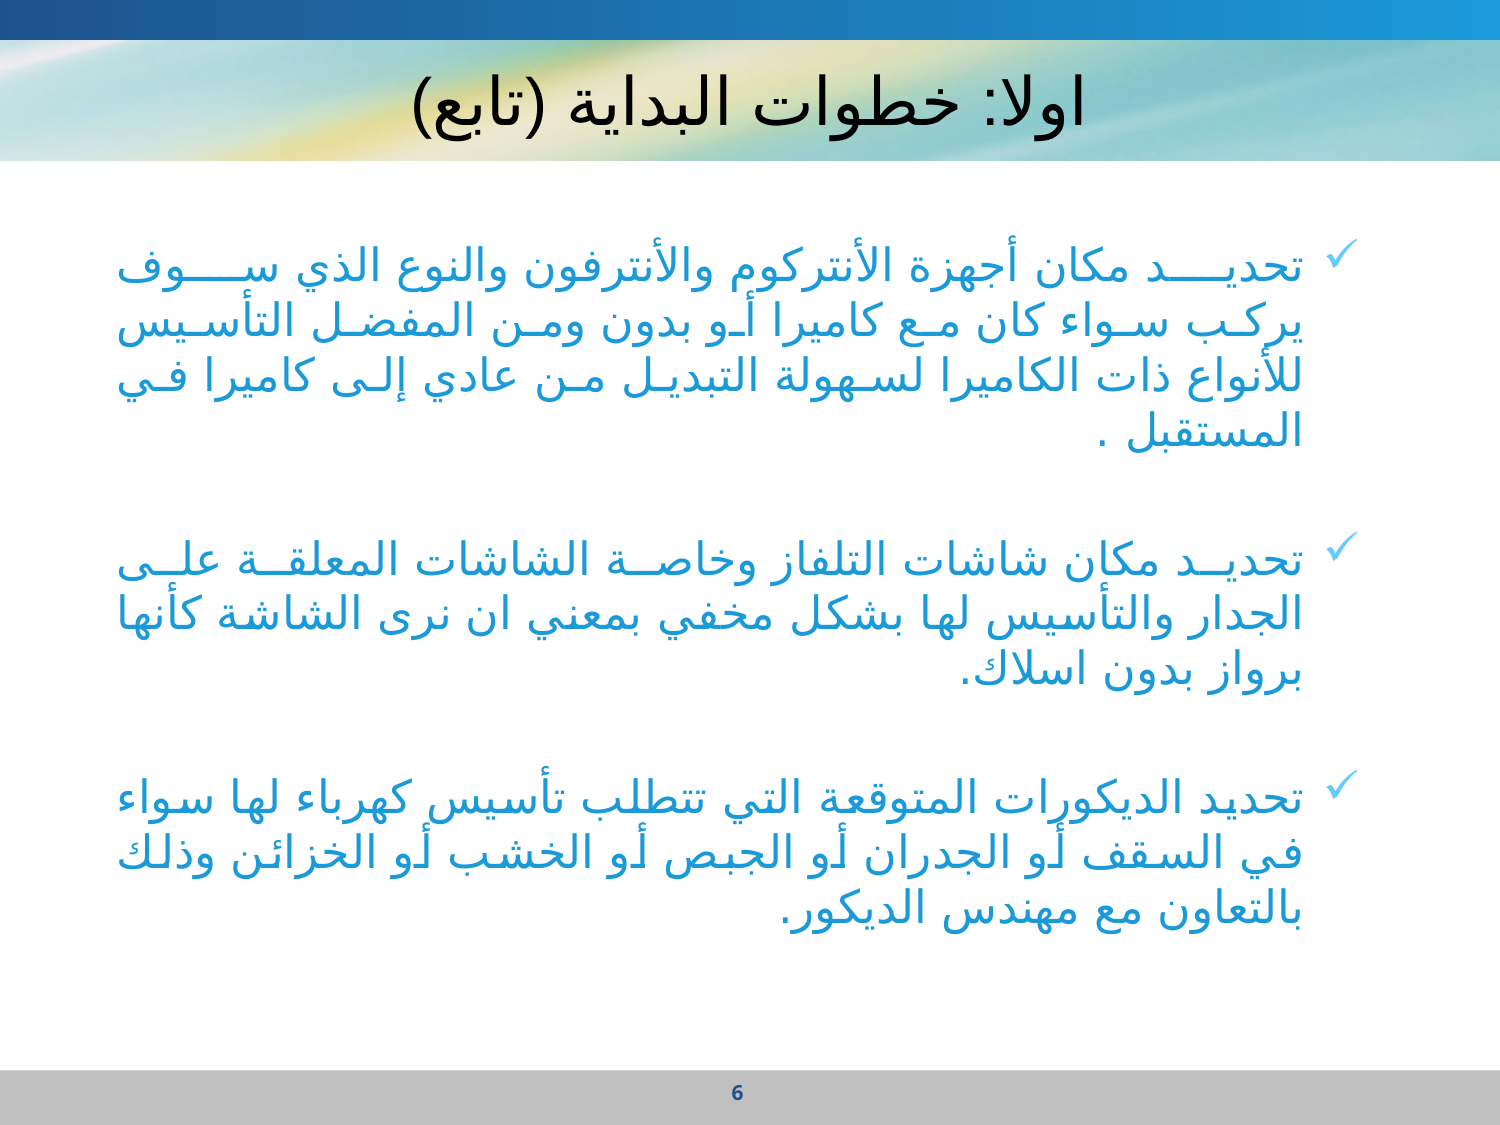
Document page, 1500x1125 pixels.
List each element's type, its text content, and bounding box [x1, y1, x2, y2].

list تحديد مكان أجهزة الأنتركوم والأنترفون والنوع الذي سوف يركب سواء كان مع كاميرا أو بدون ومن المفضل التأسيس للأنواع ذات الكاميرا لسهولة التبديل من عادي إلى كاميرا في المستقبل . تحديد مكان شاشات التلفاز وخاصة الشاشات المعلقة على الجدار والتأسيس لها بشكل مخفي بمعني ان نرى الشاشة كأنها برواز بدون اسلاك. تحديد الديكورات المتوقعة التي تتطلب تأسيس كهرباء لها سواء في السقف أو الجدران أو الجبص أو الخشب أو الخزائن وذلك بالتعاون مع مهندس الديكور. [101, 228, 1386, 1025]
slide_number 6 [562, 1072, 913, 1115]
picture [0, 39, 1500, 161]
title اولا: خطوات البداية (تابع) [75, 52, 1425, 145]
